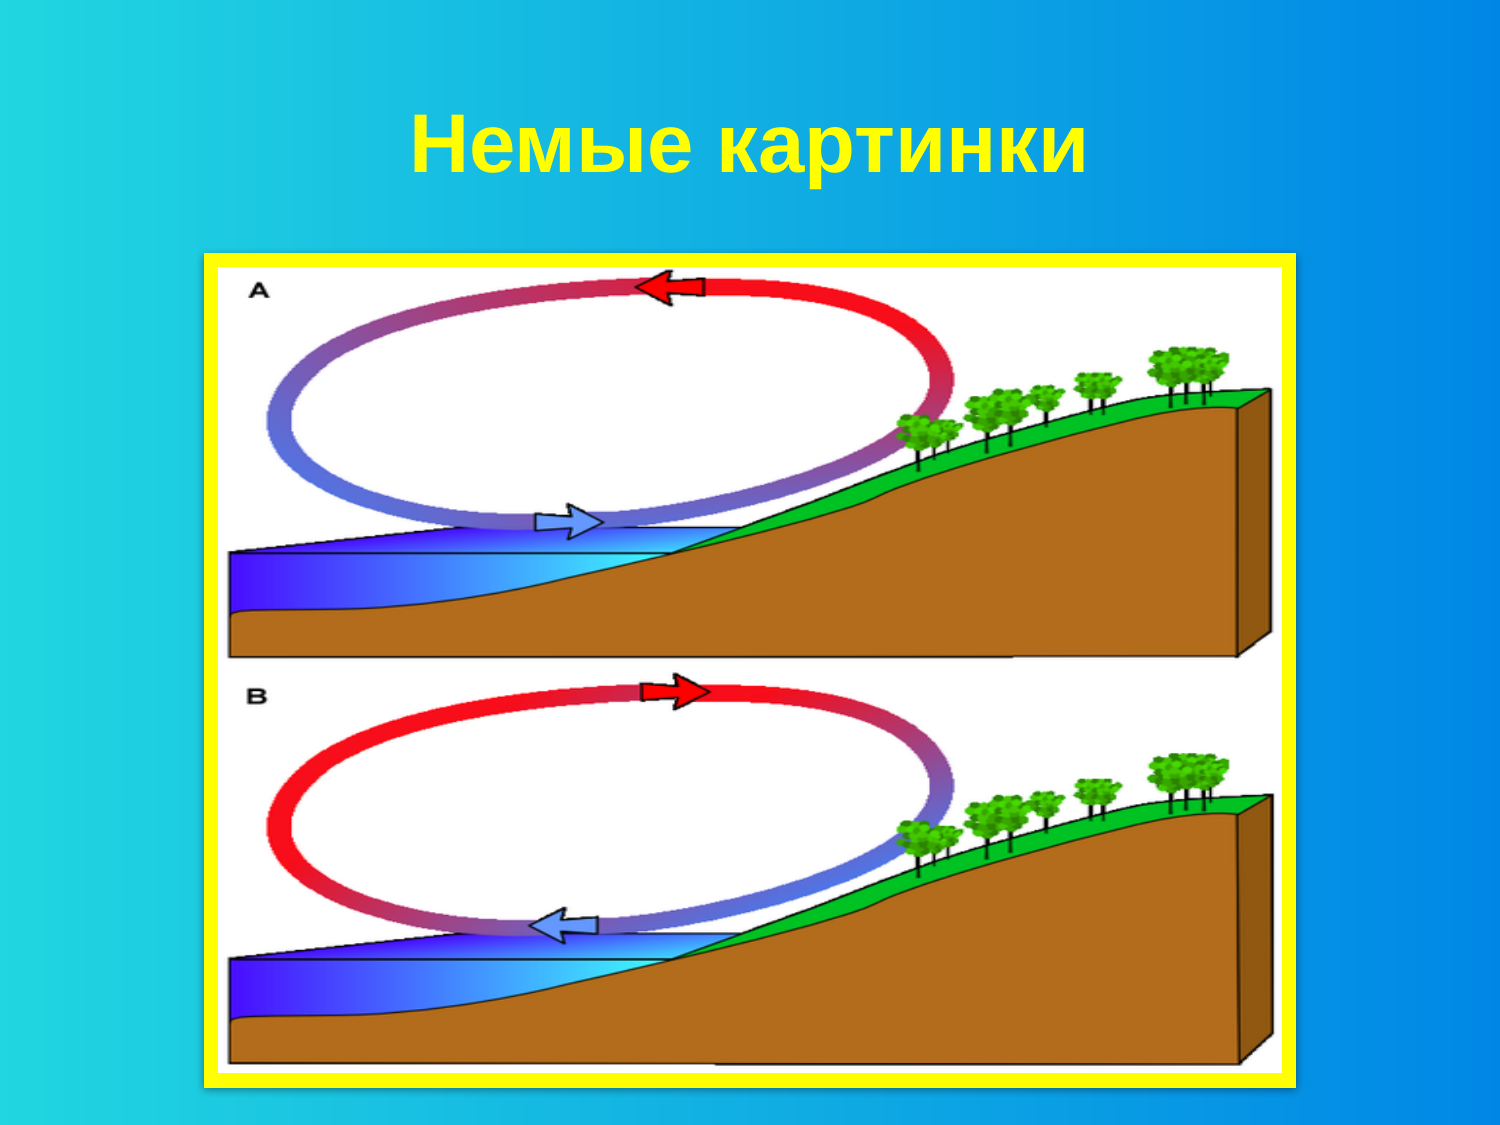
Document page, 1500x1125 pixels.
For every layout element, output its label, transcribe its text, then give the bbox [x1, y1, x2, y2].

picture [218, 266, 1282, 1074]
title Немые картинки [75, 45, 1425, 233]
